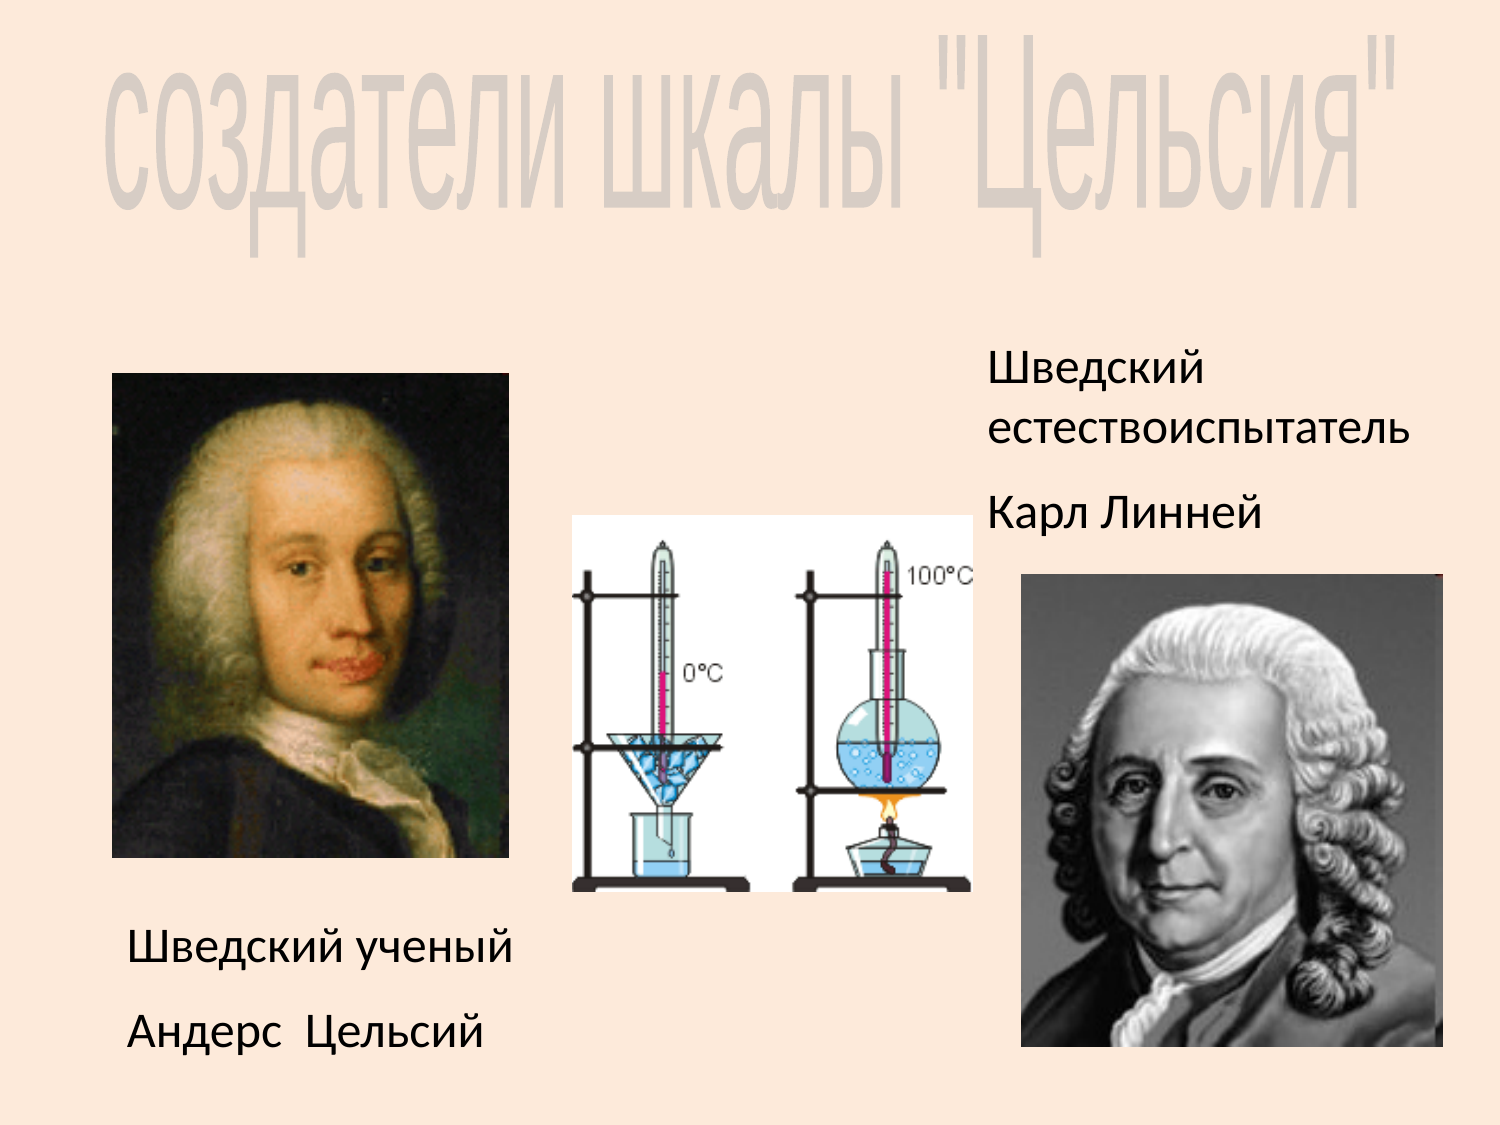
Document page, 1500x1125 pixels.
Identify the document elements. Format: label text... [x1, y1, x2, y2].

picture [572, 515, 973, 893]
picture [1021, 573, 1443, 1048]
text_box Шведский естествоиспытатель Карл Линней [972, 326, 1447, 546]
picture [111, 373, 509, 858]
text_box Шведский ученый Андерс Цельсий [112, 904, 550, 1065]
